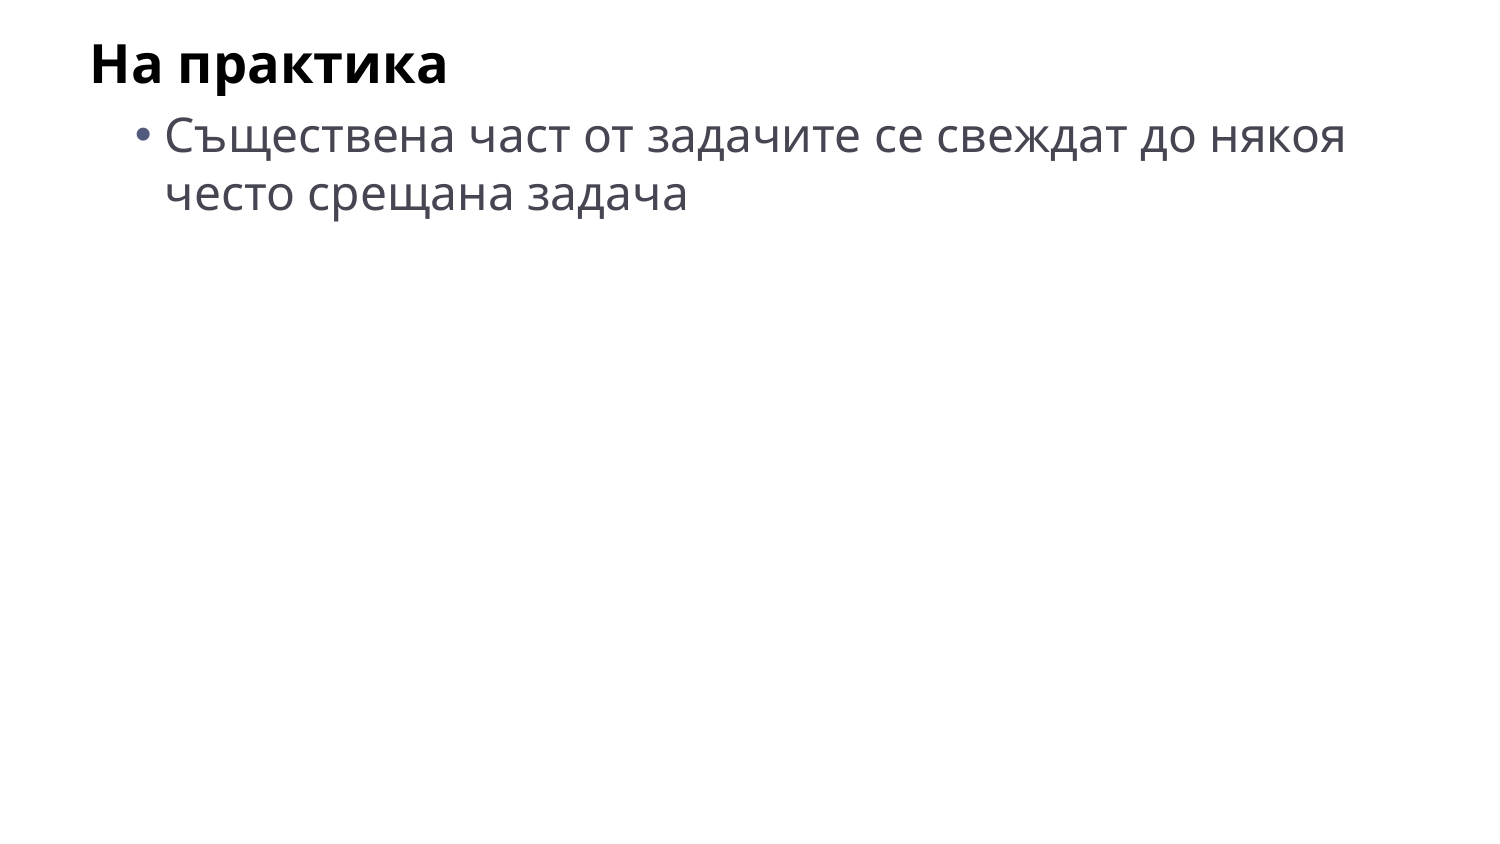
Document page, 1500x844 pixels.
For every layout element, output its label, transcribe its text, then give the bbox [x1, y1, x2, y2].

list На практика Съществена част от задачите се свеждат до някоя често срещана задача [75, 21, 1475, 835]
